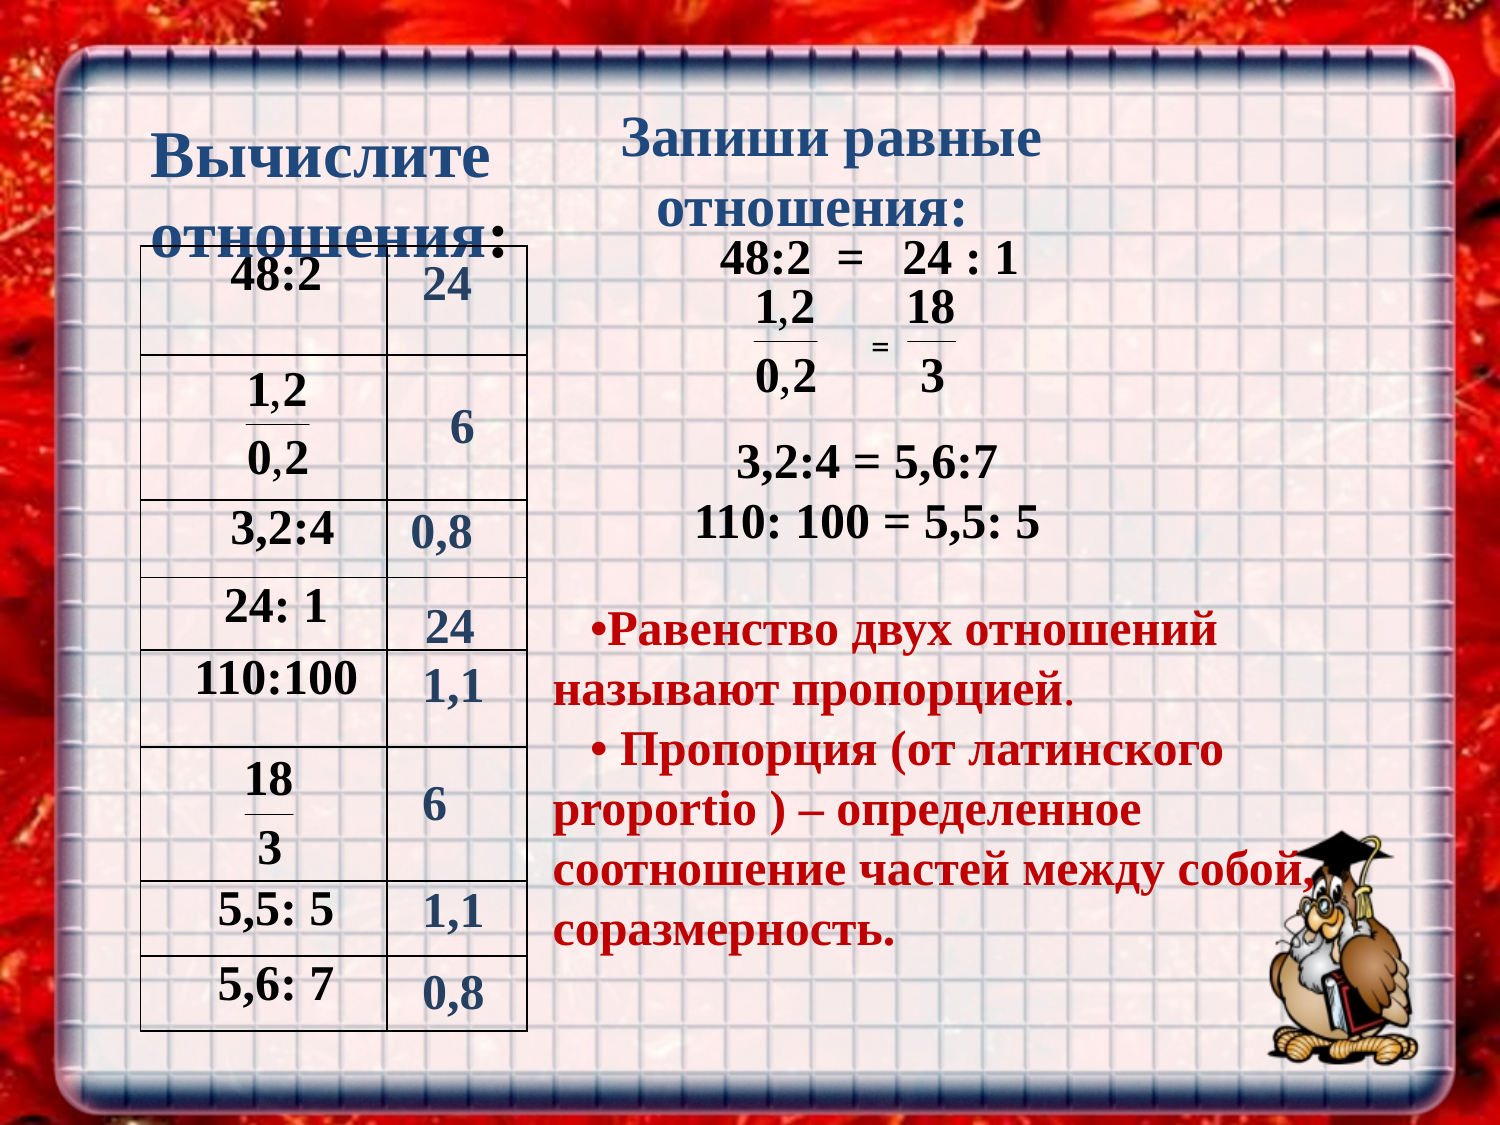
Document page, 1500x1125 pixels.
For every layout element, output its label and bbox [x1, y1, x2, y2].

text_box [241, 361, 316, 489]
text_box [749, 278, 824, 407]
text_box [240, 751, 298, 871]
picture [0, 0, 1500, 1125]
text_box [903, 278, 961, 398]
text_box [652, 431, 848, 836]
